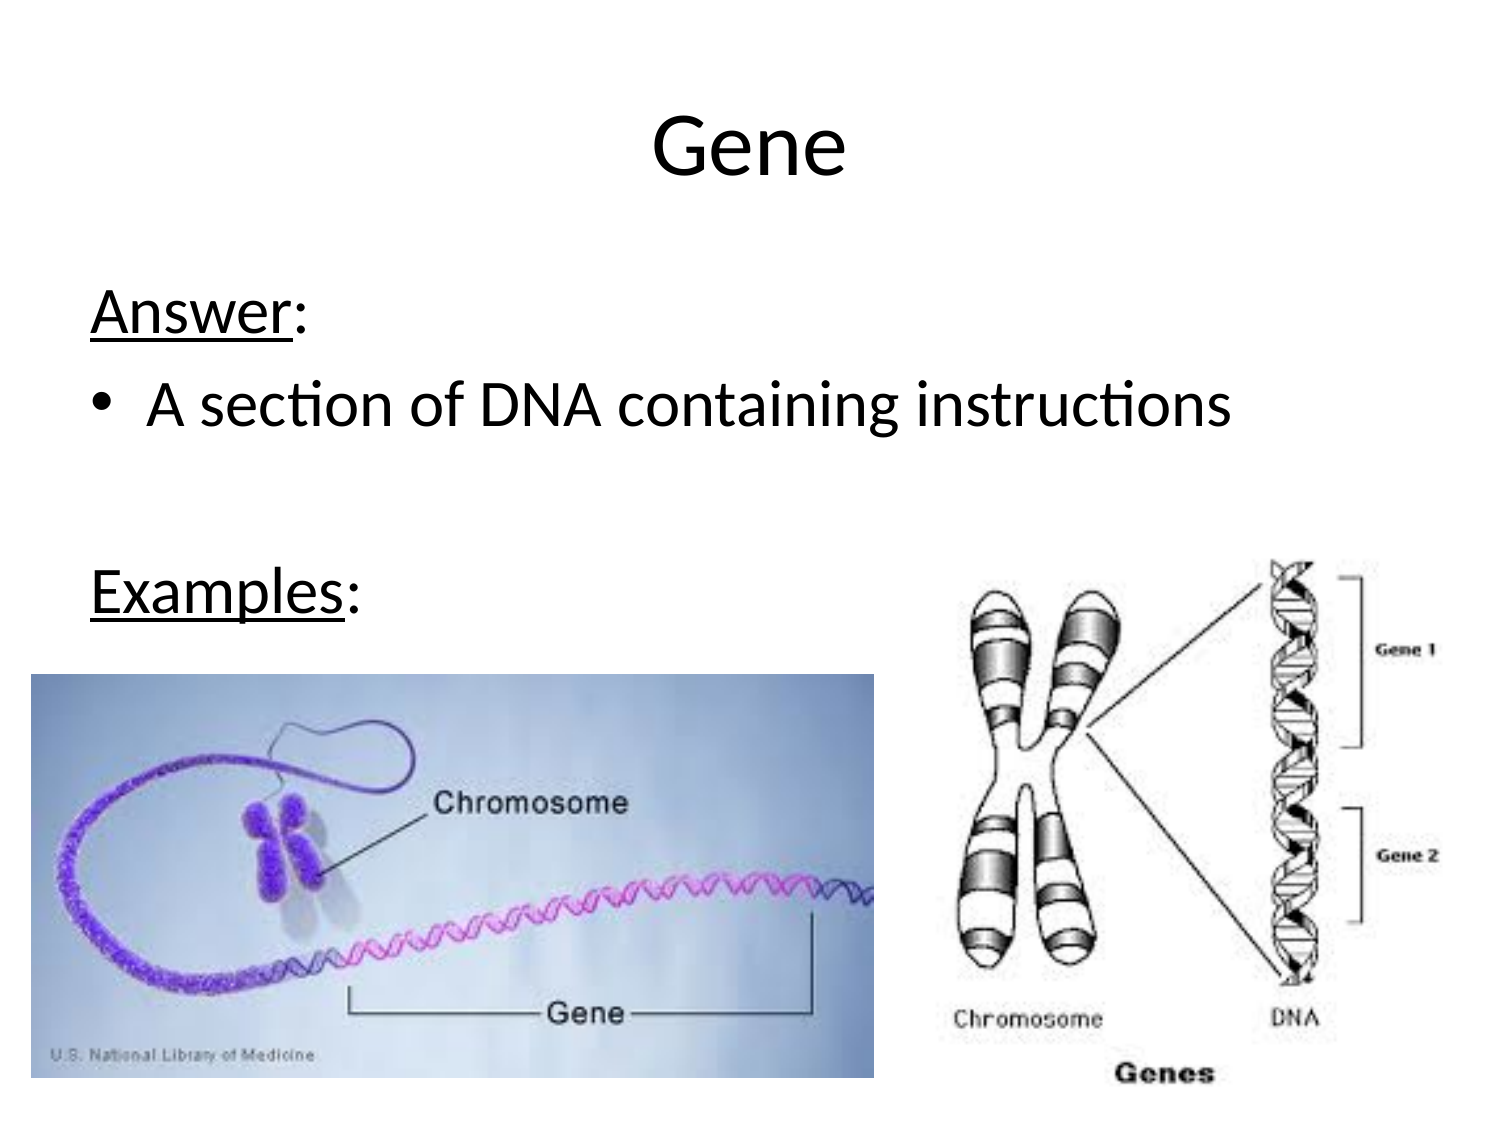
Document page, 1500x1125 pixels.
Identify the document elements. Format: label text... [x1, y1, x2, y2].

title Gene [75, 45, 1425, 233]
list Answer: A section of DNA containing instructions Examples: [75, 259, 1425, 673]
picture [31, 538, 1490, 1108]
